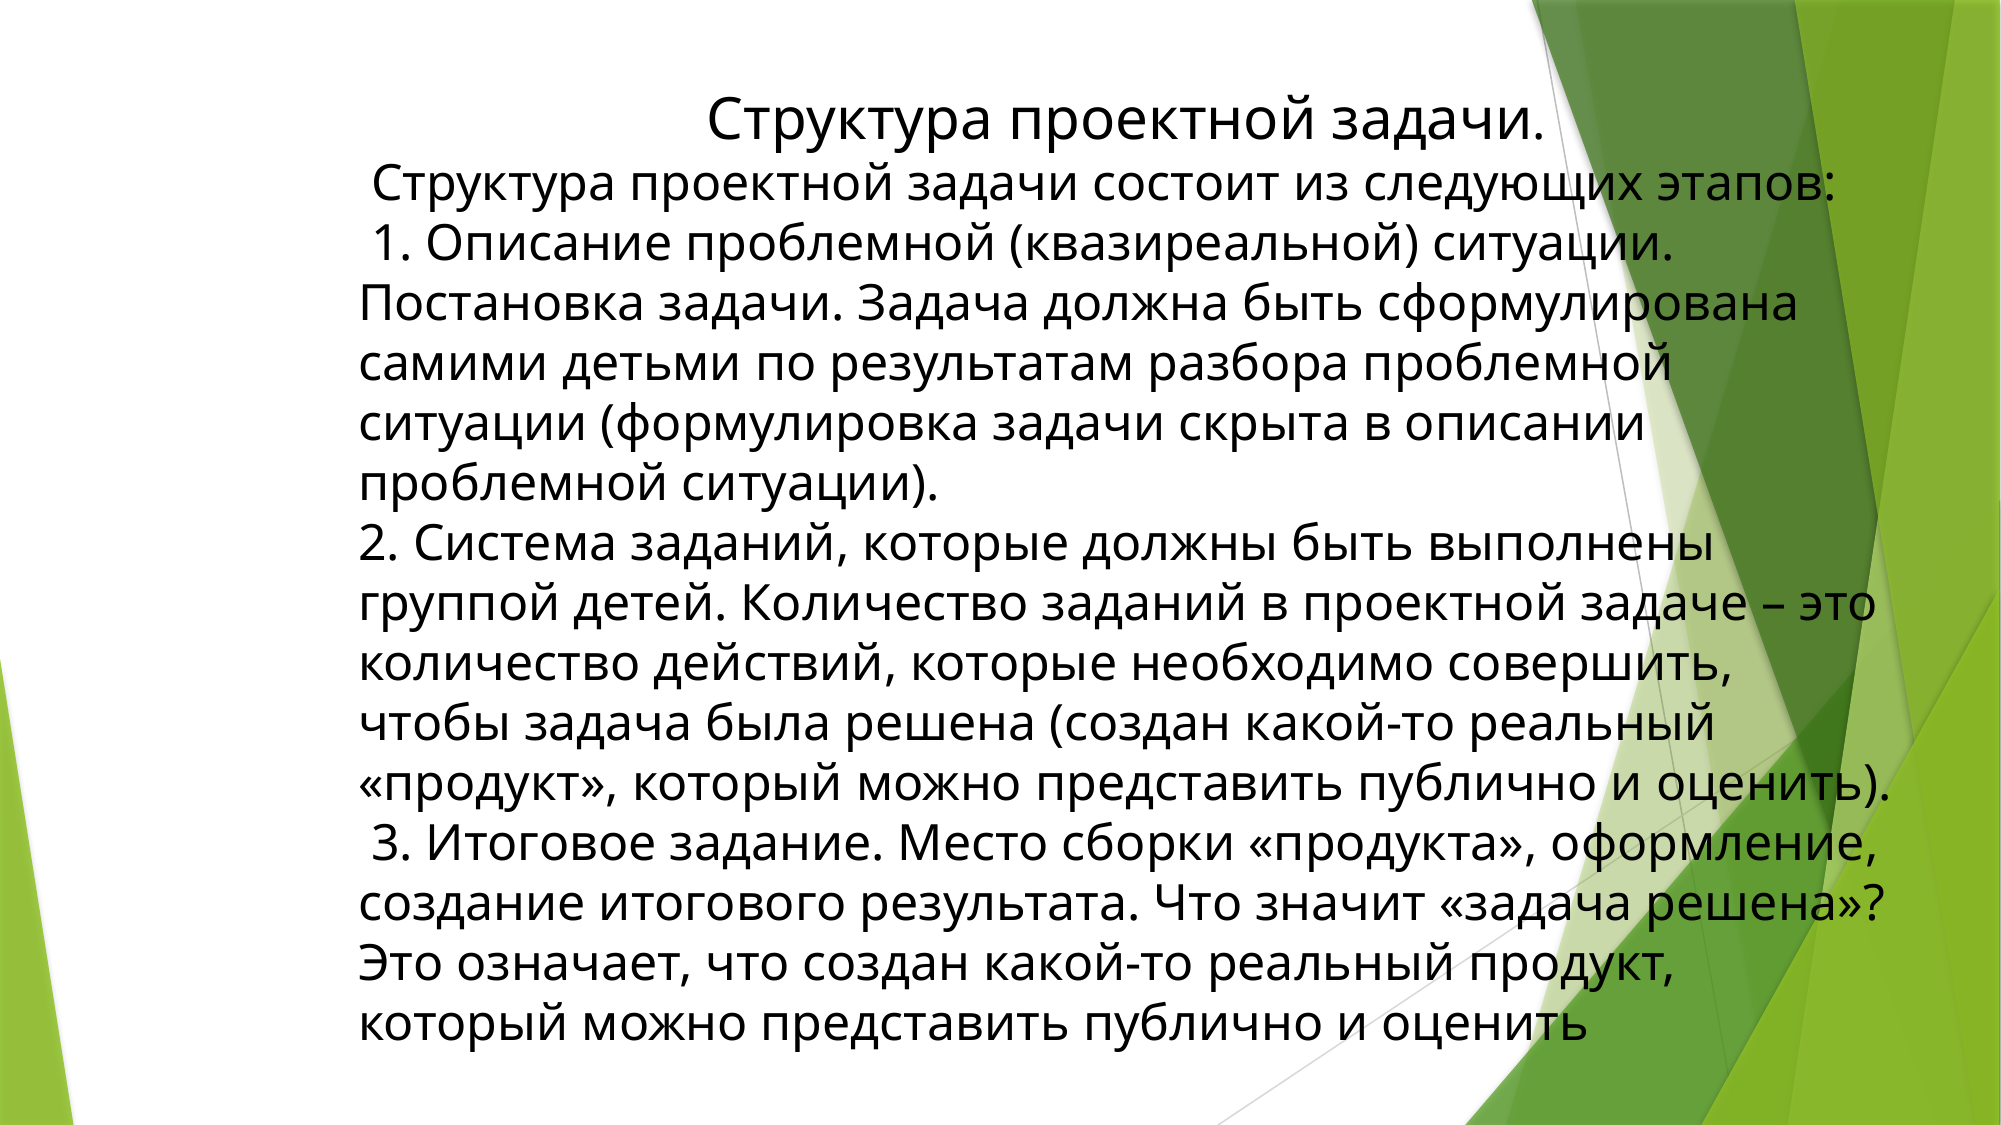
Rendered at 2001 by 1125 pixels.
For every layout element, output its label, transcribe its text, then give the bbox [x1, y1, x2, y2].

text_box Структура проектной задачи. Структура проектной задачи состоит из следующих этапов: 1. Описание проблемной (квазиреальной) ситуации. Постановка задачи. Задача должна быть сформулирована самими детьми по результатам разбора проблемной ситуации (формулировка задачи скрыта в описании проблемной ситуации). 2. Система заданий, которые должны быть выполнены группой детей. Количество заданий в проектной задаче – это количество действий, которые необходимо совершить, чтобы задача была решена (создан какой-то реальный «продукт», который можно представить публично и оценить). 3. Итоговое задание. Место сборки «продукта», оформление, создание итогового результата. Что значит «задача решена»? Это означает, что создан какой-то реальный продукт, который можно представить публично и оценить [343, 73, 1910, 1059]
